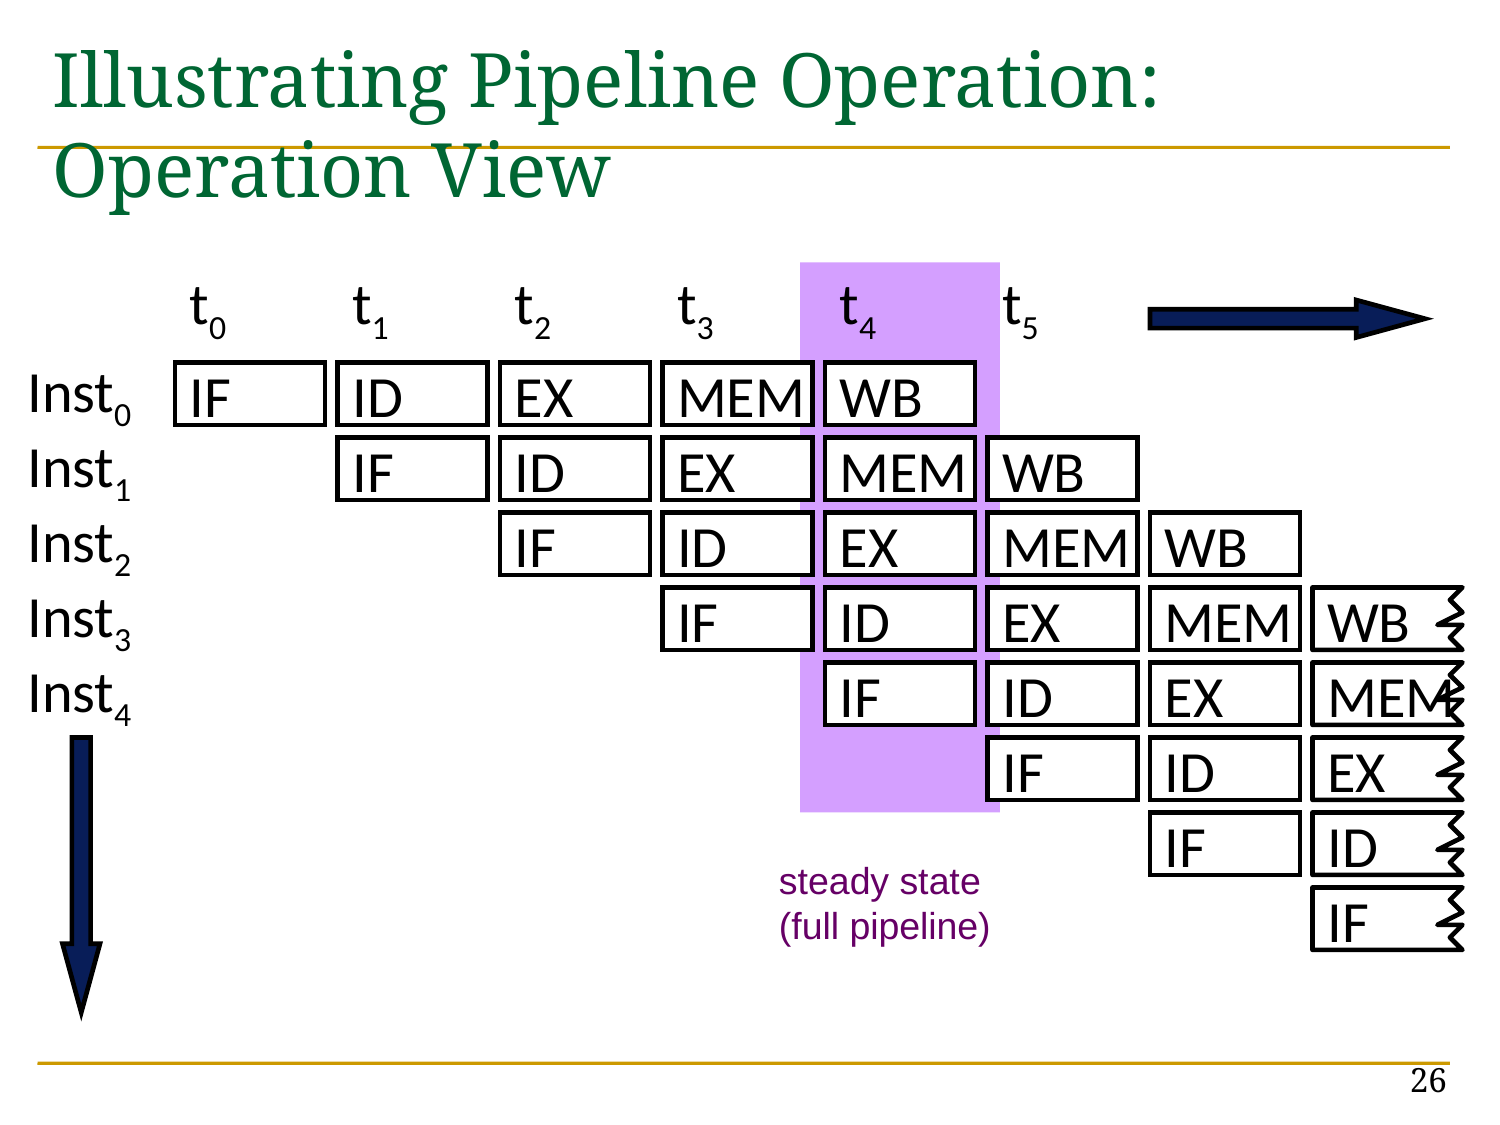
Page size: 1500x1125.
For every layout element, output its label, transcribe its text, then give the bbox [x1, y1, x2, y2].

text_box MEM [1442, 688, 1463, 699]
text_box [1149, 299, 1426, 338]
text_box WB [1451, 588, 1463, 611]
text_box MEM [1004, 512, 1138, 575]
text_box IF [1451, 888, 1463, 911]
slide_number 26 [1111, 1036, 1462, 1112]
text_box IF [1149, 812, 1300, 875]
text_box [1312, 662, 1463, 725]
text_box IF [1004, 737, 1138, 800]
text_box [62, 821, 100, 1013]
text_box EX [1451, 776, 1463, 799]
text_box WB [1451, 626, 1463, 649]
text_box ID [1004, 662, 1138, 725]
text_box t5 [1004, 274, 1138, 338]
text_box IF [1442, 913, 1463, 924]
text_box MEM [1451, 701, 1463, 724]
text_box WB [1004, 437, 1138, 500]
text_box EX [1442, 763, 1463, 774]
text_box [1312, 737, 1463, 800]
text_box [12, 262, 1001, 813]
text_box [1312, 812, 1463, 875]
text_box EX [1451, 738, 1463, 761]
text_box [1312, 887, 1463, 950]
title Illustrating Pipeline Operation: Operation View [37, 24, 1500, 200]
text_box [1312, 587, 1463, 650]
text_box MEM [1451, 663, 1463, 686]
text_box WB [1442, 613, 1463, 624]
text_box steady state (full pipeline) [764, 849, 1006, 955]
text_box MEM [1149, 587, 1300, 650]
text_box EX [1149, 662, 1300, 725]
text_box ID [1442, 838, 1463, 849]
text_box IF [1451, 926, 1463, 949]
text_box ID [1451, 851, 1463, 874]
text_box WB [1149, 512, 1300, 575]
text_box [12, 362, 813, 651]
text_box ID [1451, 813, 1463, 836]
text_box EX [1004, 587, 1138, 650]
text_box ID [1149, 737, 1300, 800]
